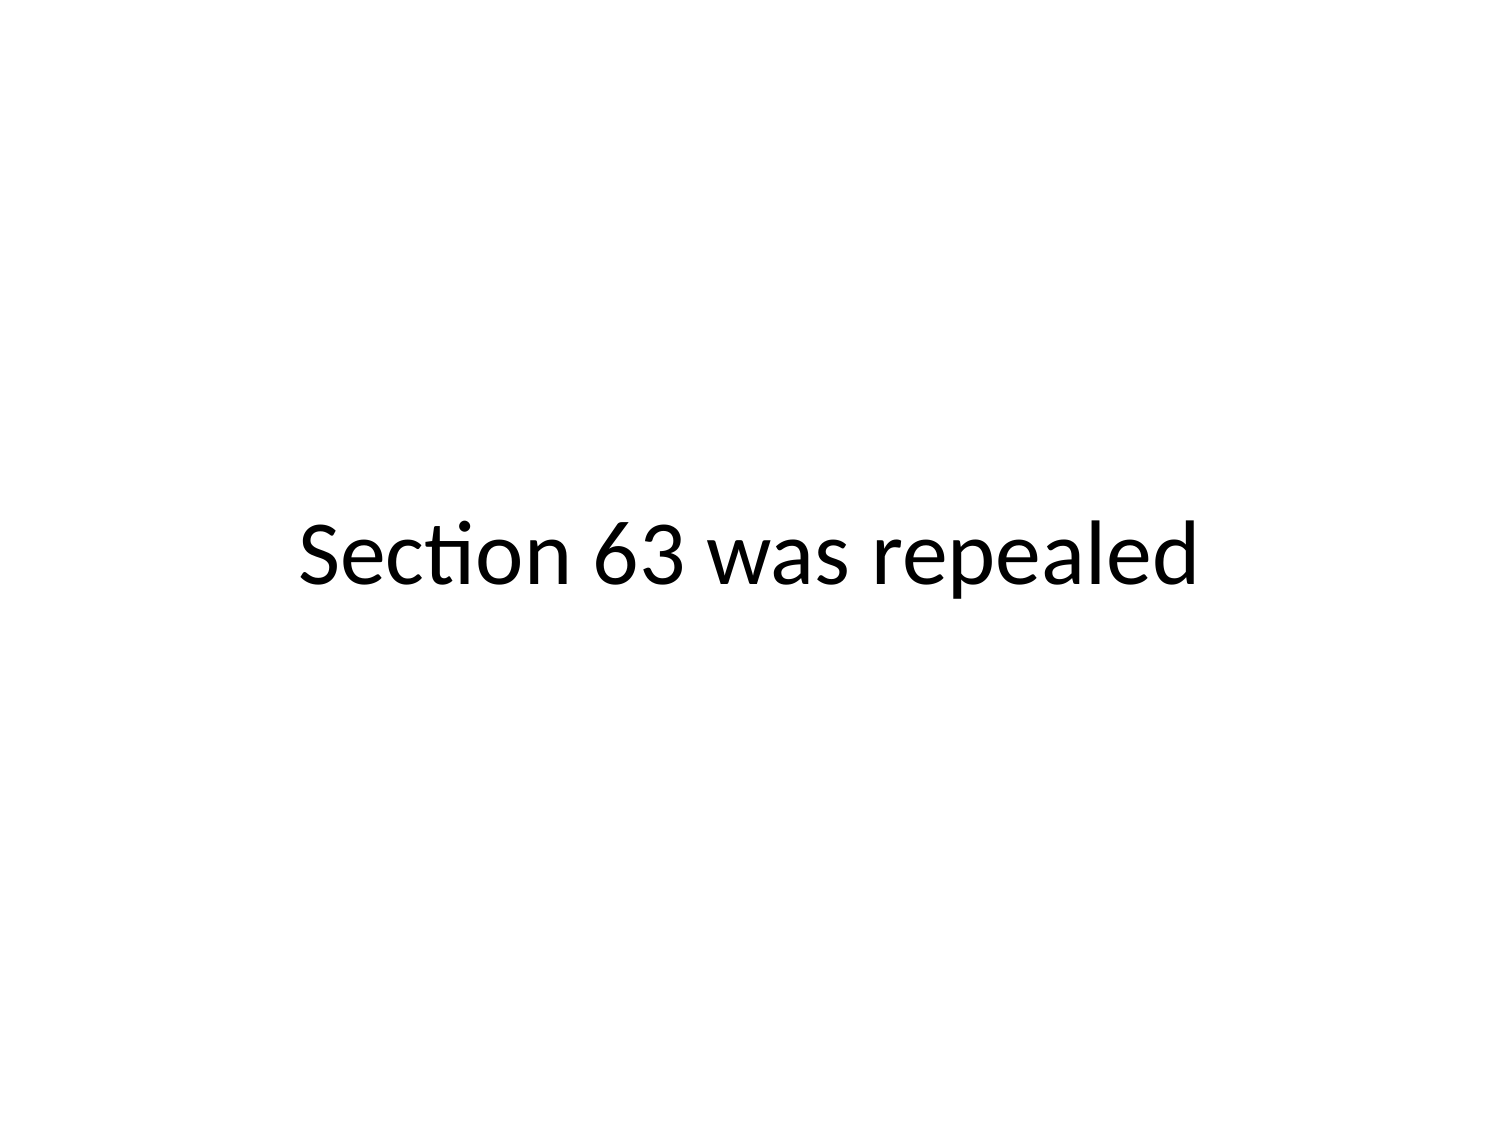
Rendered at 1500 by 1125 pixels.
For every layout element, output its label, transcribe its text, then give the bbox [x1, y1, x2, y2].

title Section 63 was repealed [75, 45, 1425, 1050]
